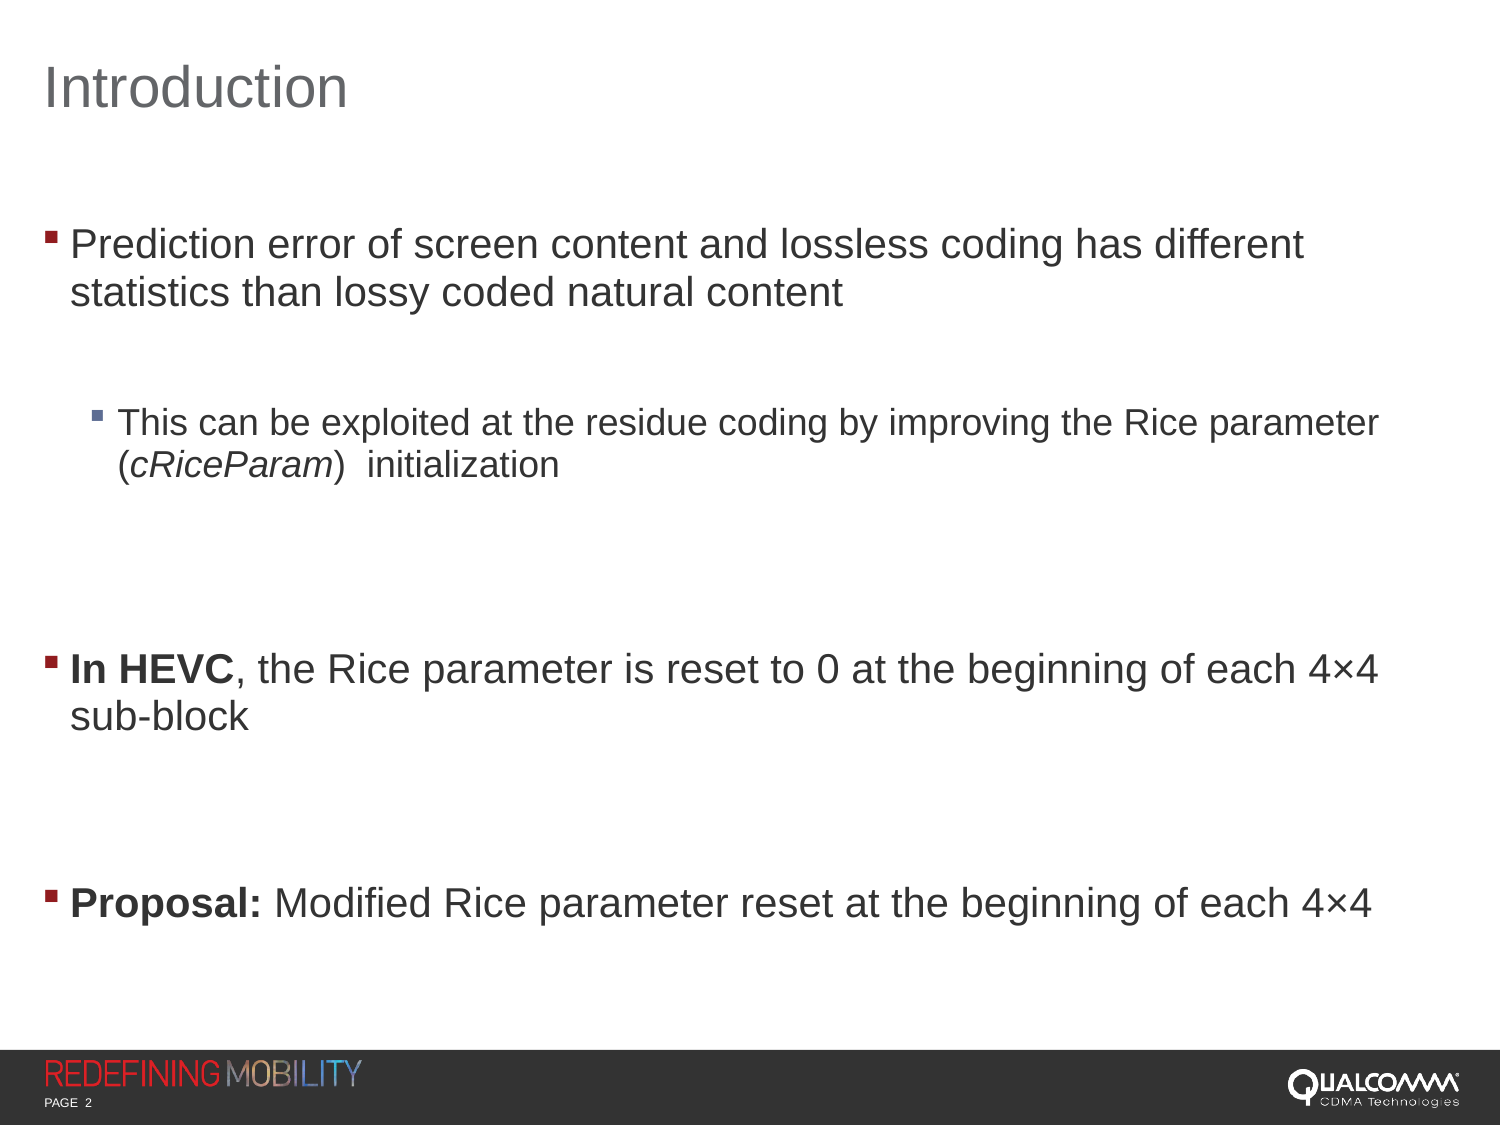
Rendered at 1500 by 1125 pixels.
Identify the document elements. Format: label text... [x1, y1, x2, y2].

picture [30, 1048, 372, 1099]
title Introduction [28, 44, 1462, 138]
picture [1278, 1058, 1478, 1114]
list Prediction error of screen content and lossless coding has different statistics than lossy coded natural content This can be exploited at the residue coding by improving the Rice parameter (cRiceParam) initialization In HEVC, the Rice parameter is reset to 0 at the beginning of each 4×4 sub-block Proposal: Modified Rice parameter reset at the beginning of each 4×4 [26, 148, 1457, 1021]
